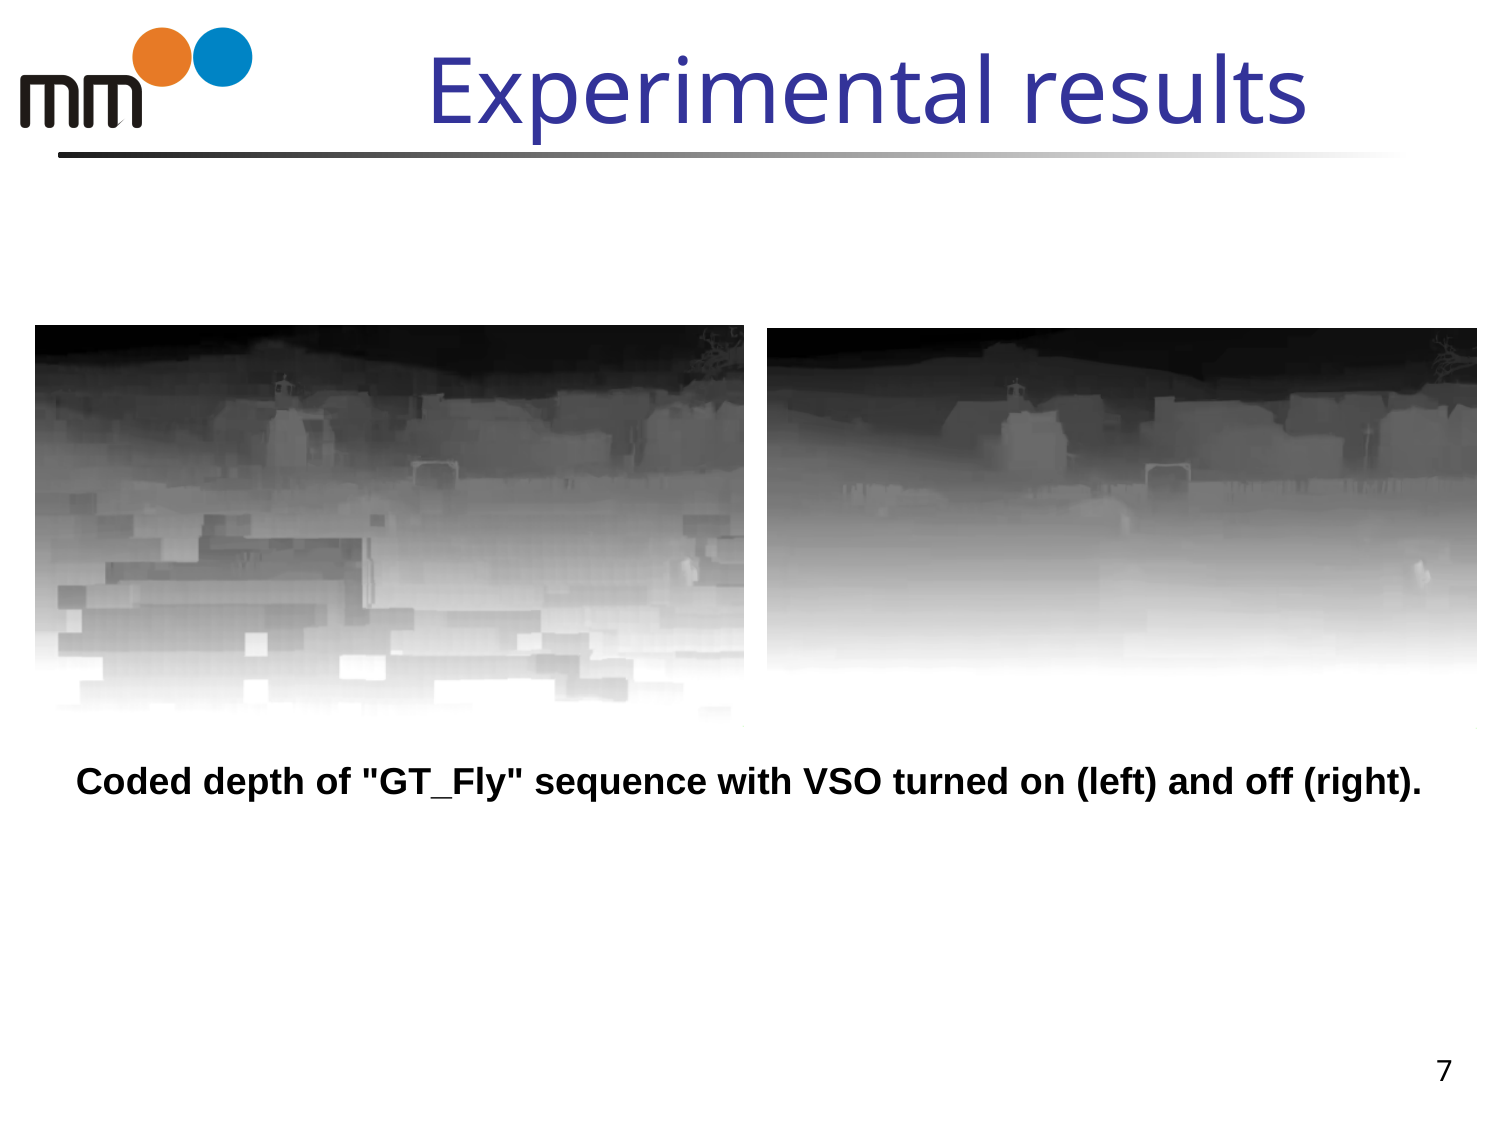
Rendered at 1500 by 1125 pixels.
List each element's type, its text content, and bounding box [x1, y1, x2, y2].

slide_number 7 [1154, 1023, 1468, 1100]
title Experimental results [269, 23, 1468, 150]
picture [767, 327, 1477, 730]
picture [34, 325, 744, 727]
text_box Coded depth of "GT_Fly" sequence with VSO turned on (left) and off (right). [35, 749, 1465, 810]
